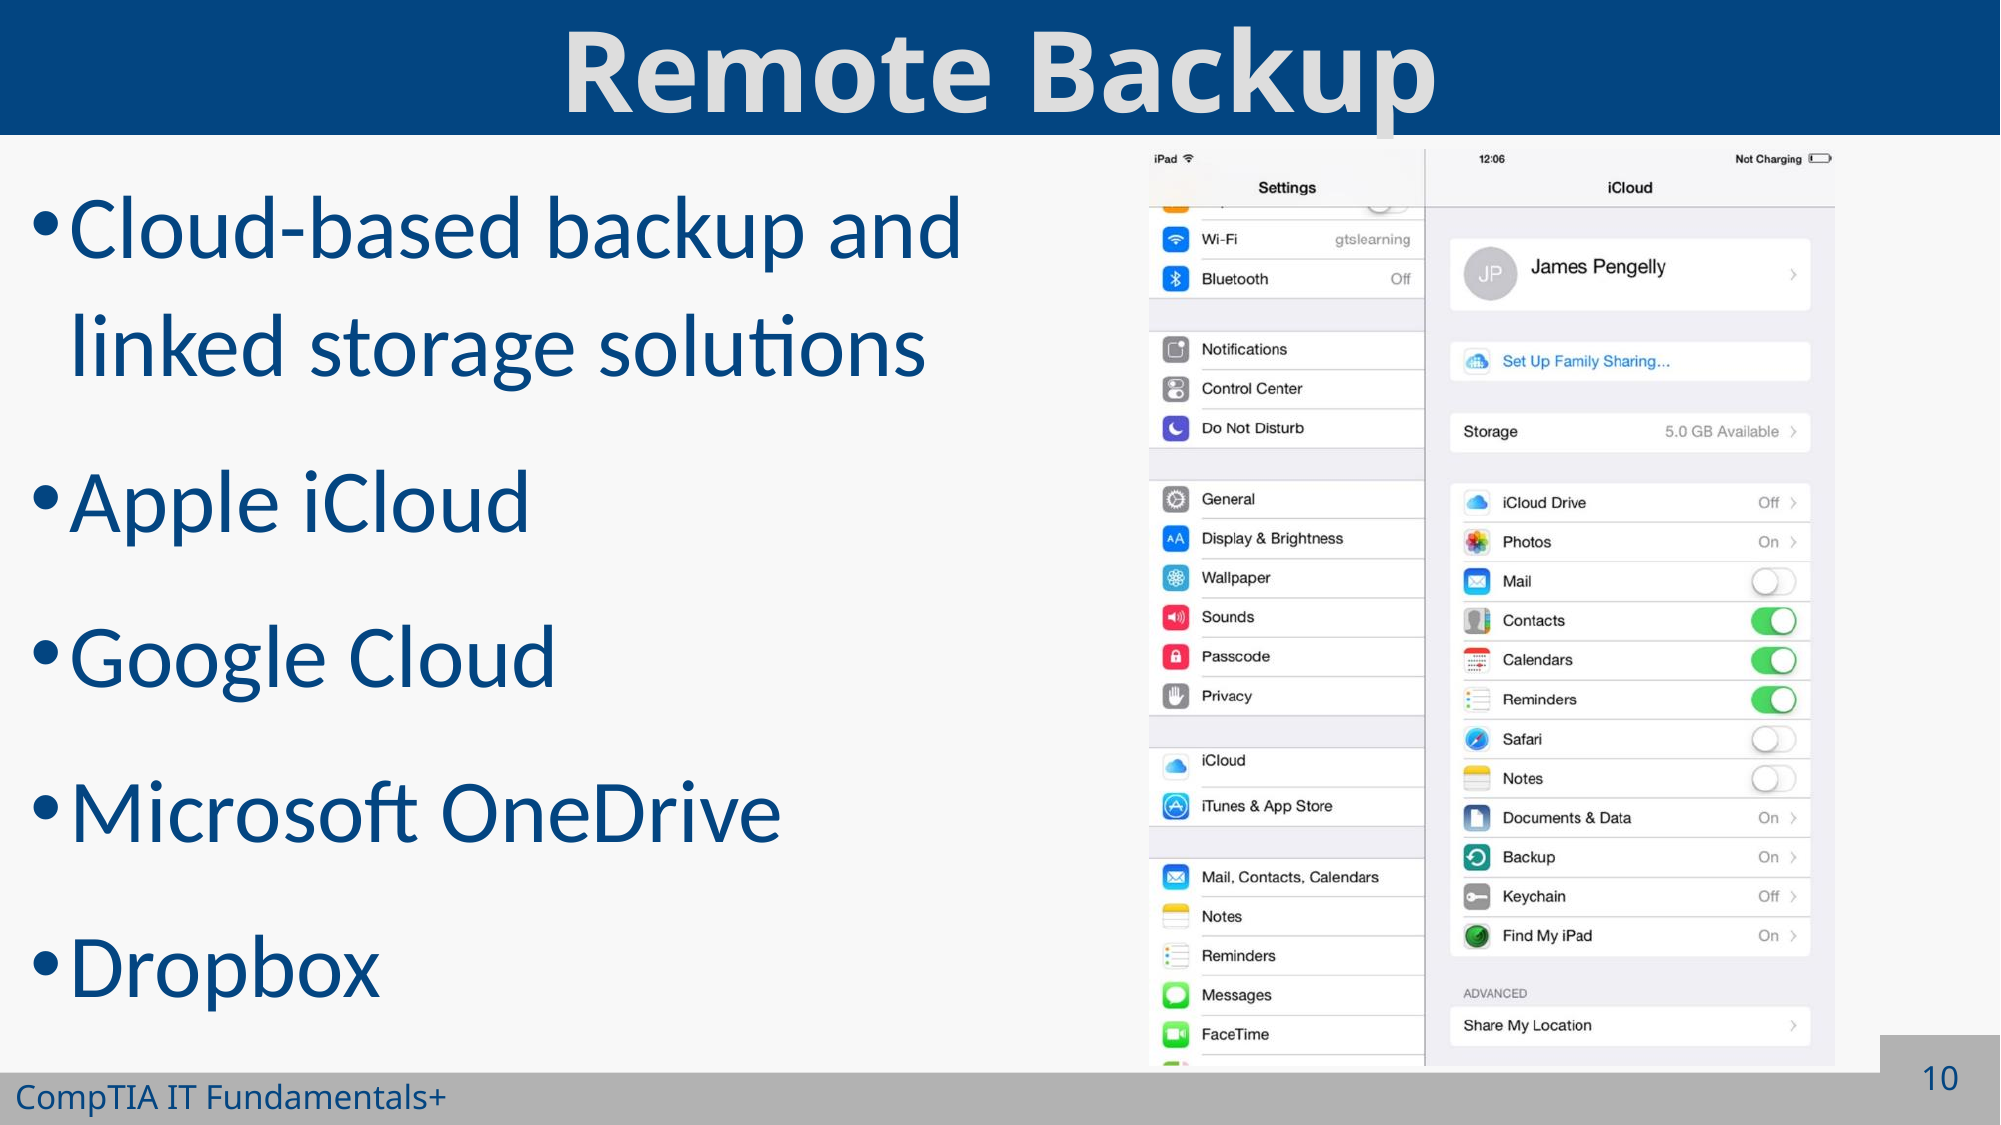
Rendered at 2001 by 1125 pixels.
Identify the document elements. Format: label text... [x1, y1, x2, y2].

title Remote Backup [0, 0, 2000, 135]
footer CompTIA IT Fundamentals+ [0, 1072, 1880, 1125]
slide_number 10 [1880, 1035, 2000, 1125]
list Cloud-based backup and linked storage solutions Apple iCloud Google Cloud Microsoft OneDrive Dropbox [15, 149, 990, 1065]
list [1149, 149, 1835, 1066]
